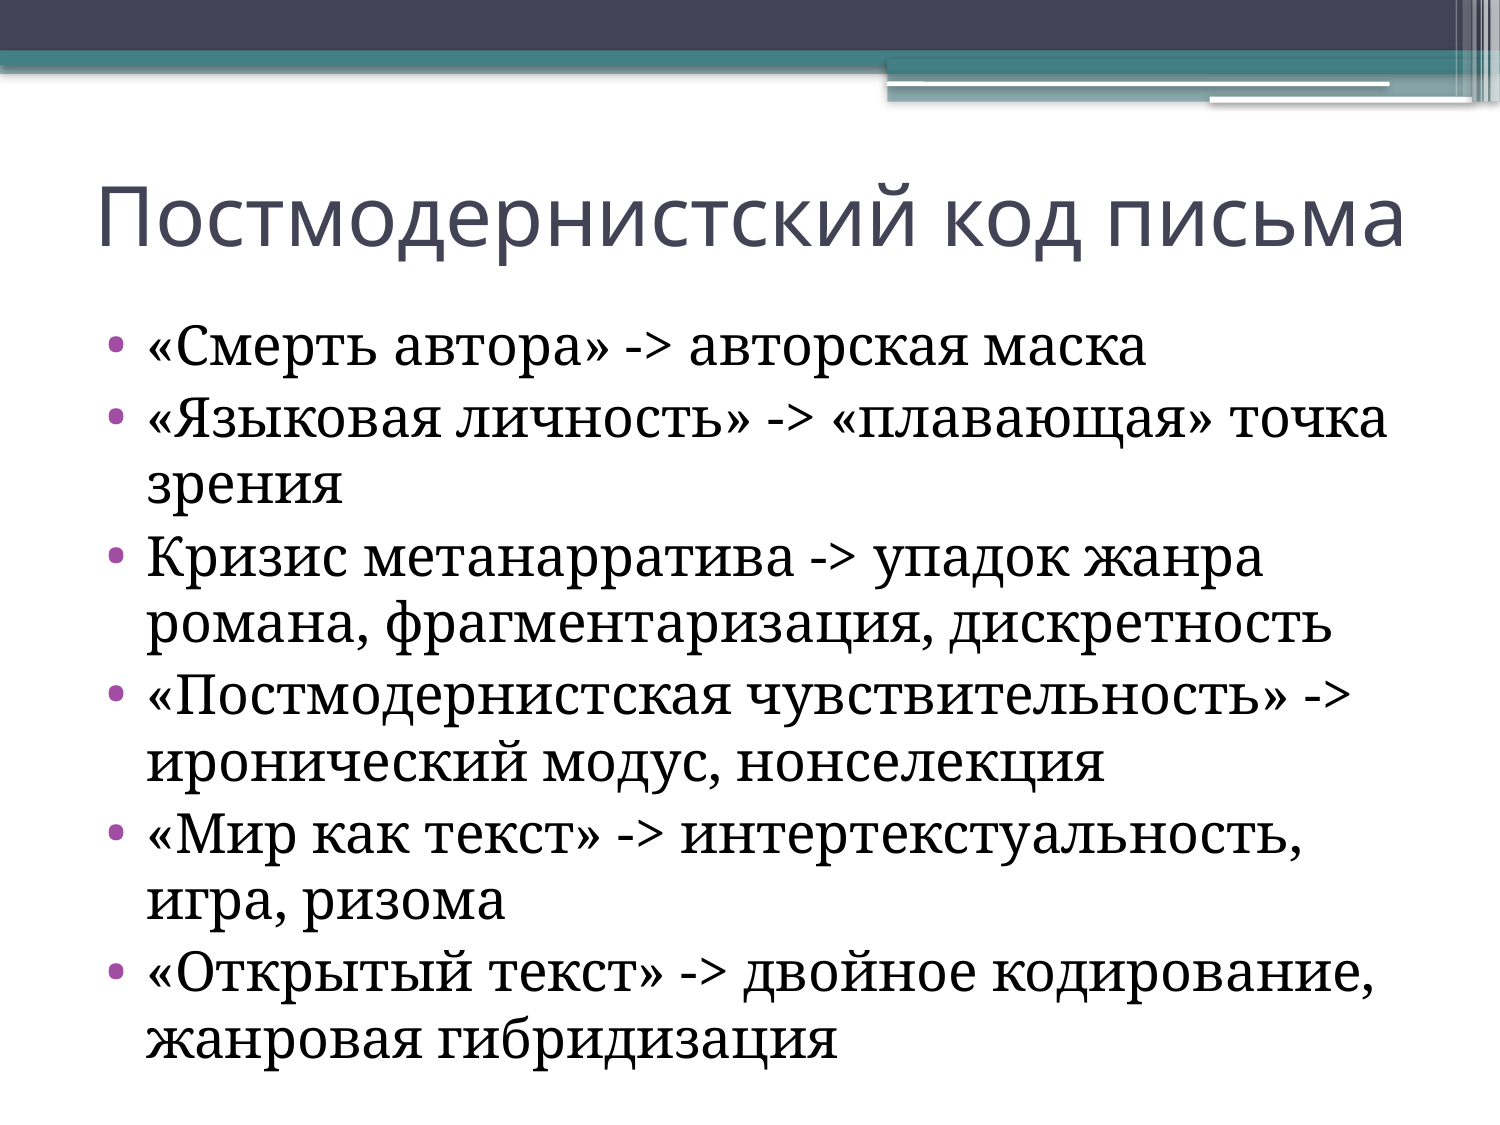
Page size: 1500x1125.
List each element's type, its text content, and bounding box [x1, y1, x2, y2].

list «Смерть автора» -> авторская маска «Языковая личность» -> «плавающая» точка зрения Кризис метанарратива -> упадок жанра романа, фрагментаризация, дискретность «Постмодернистская чувствительность» -> иронический модус, нонселекция «Мир как текст» -> интертекстуальность, игра, ризома «Открытый текст» -> двойное кодирование, жанровая гибридизация [75, 302, 1425, 1079]
title Постмодернистский код письма [76, 125, 1427, 301]
